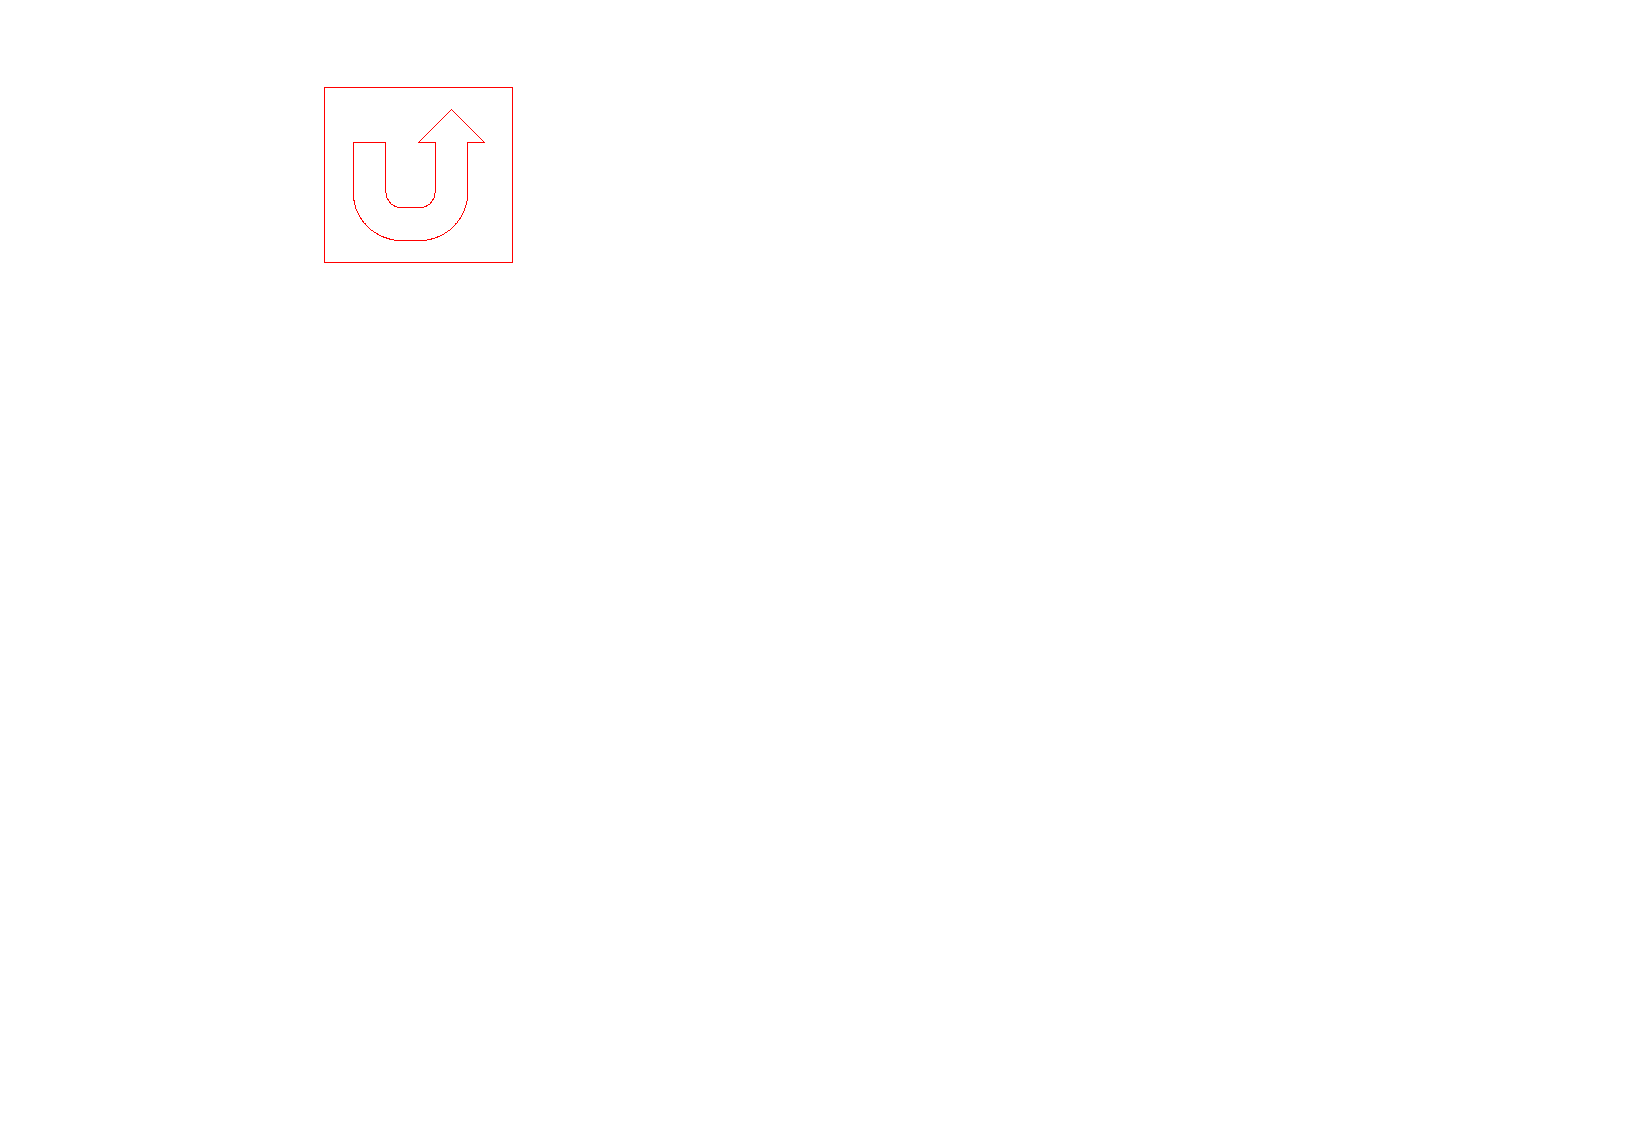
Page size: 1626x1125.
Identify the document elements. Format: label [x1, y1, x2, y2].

text_box [324, 87, 513, 263]
